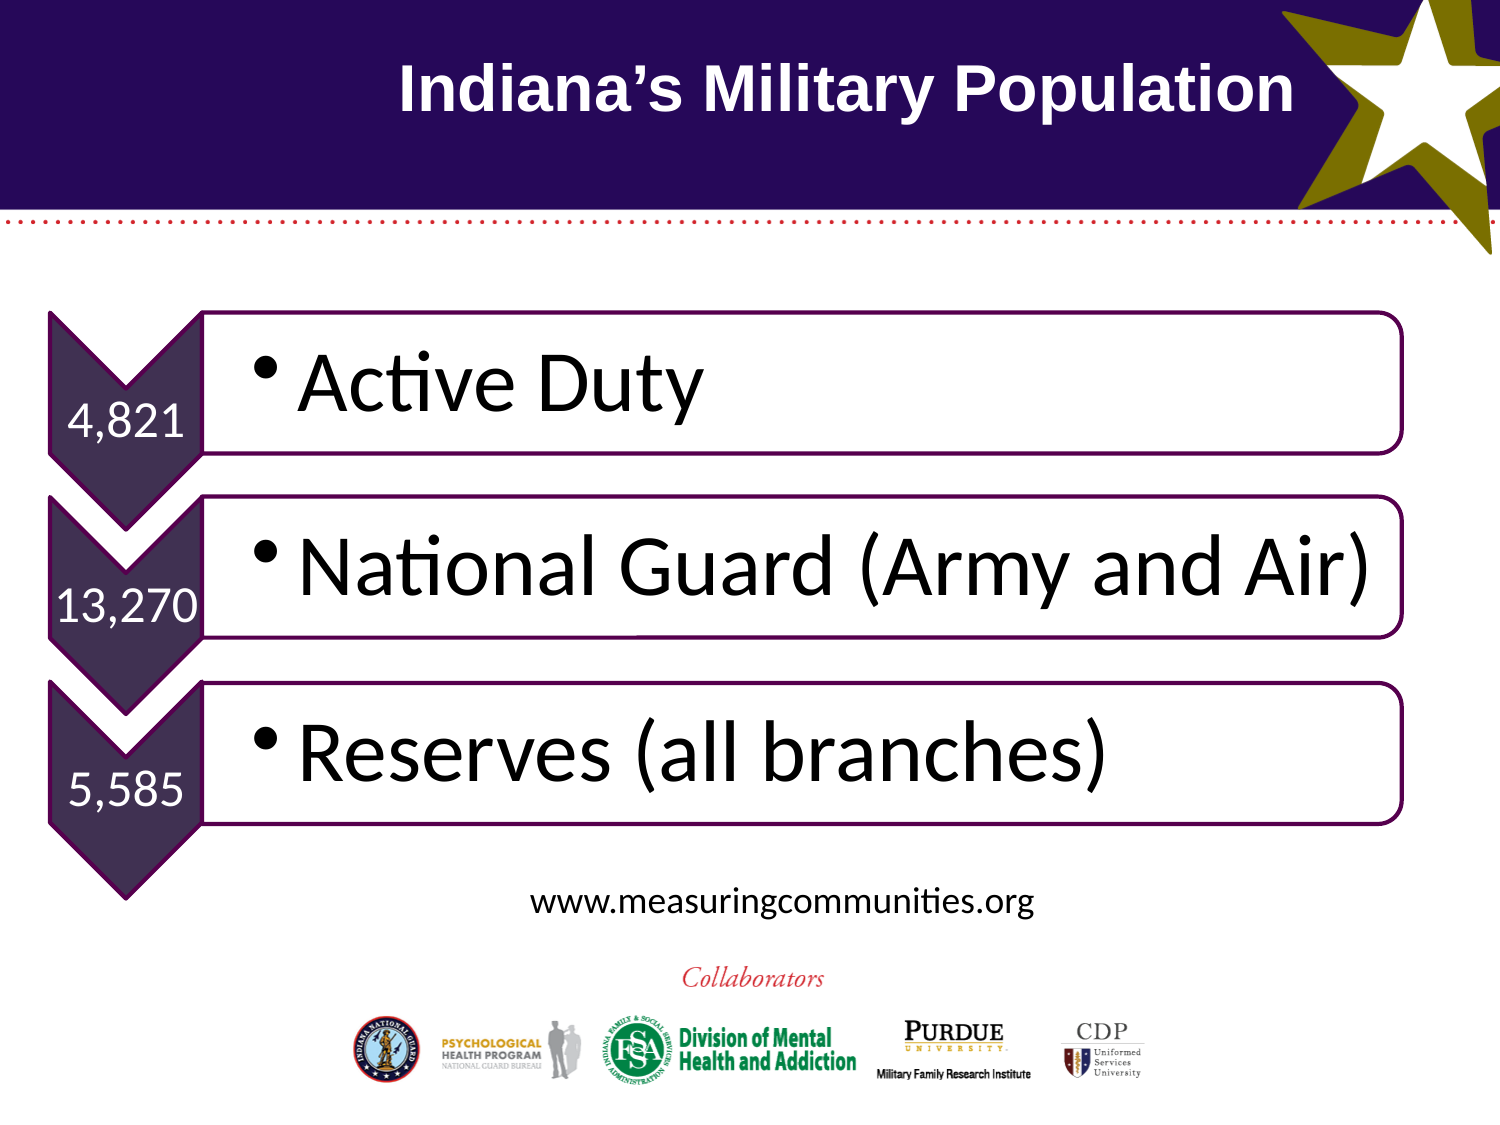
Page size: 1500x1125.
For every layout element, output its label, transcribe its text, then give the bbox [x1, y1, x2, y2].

text_box www.measuringcommunities.org [514, 908, 1050, 929]
picture [0, 0, 1500, 1125]
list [49, 312, 1402, 899]
title Indiana’s Military Population [75, 37, 1313, 213]
